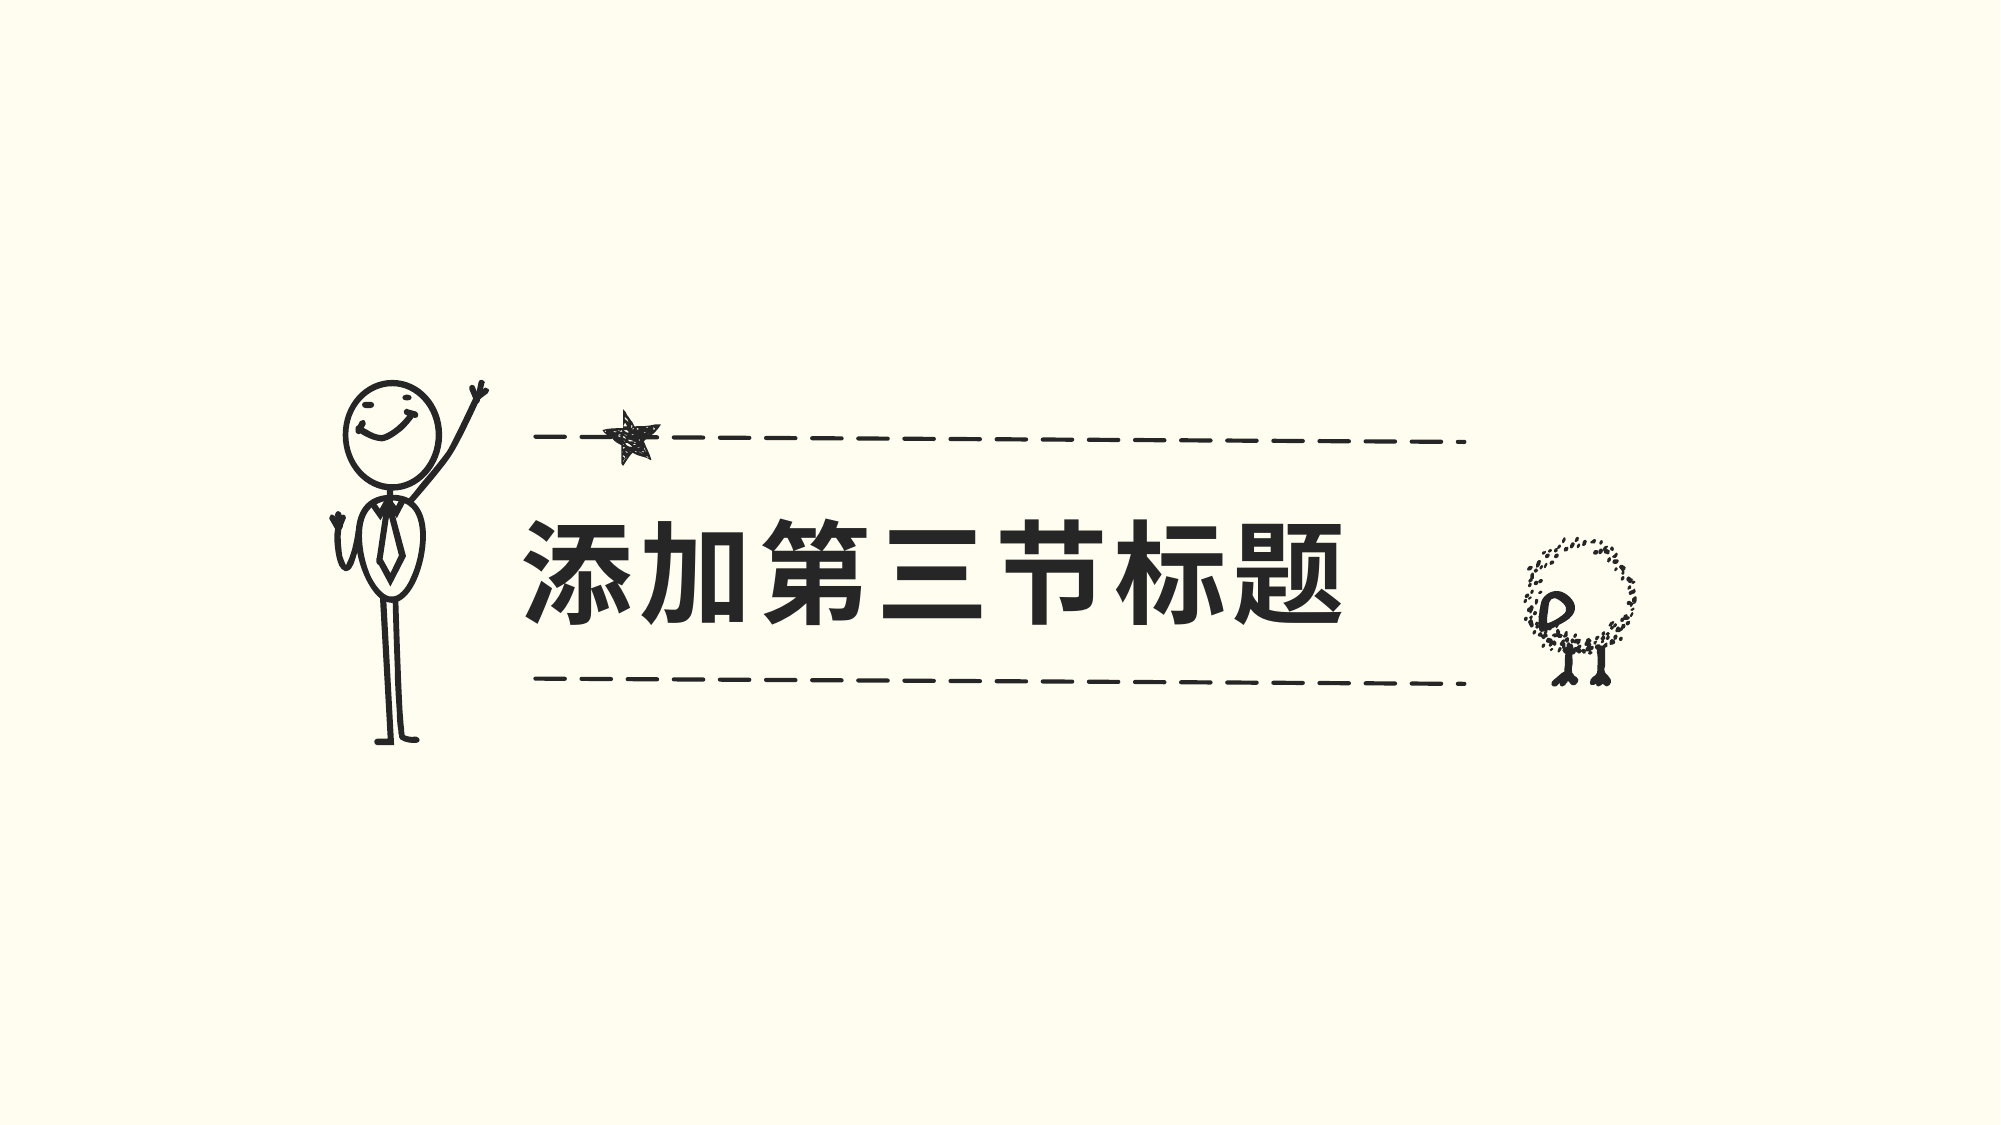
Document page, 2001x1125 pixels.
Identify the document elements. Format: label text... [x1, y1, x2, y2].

text_box [602, 409, 661, 466]
text_box [648, 436, 1465, 443]
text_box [329, 379, 490, 746]
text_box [1522, 535, 1637, 690]
text_box [534, 677, 1465, 685]
text_box [534, 435, 612, 439]
text_box 添加第三节标题 [505, 495, 1480, 646]
